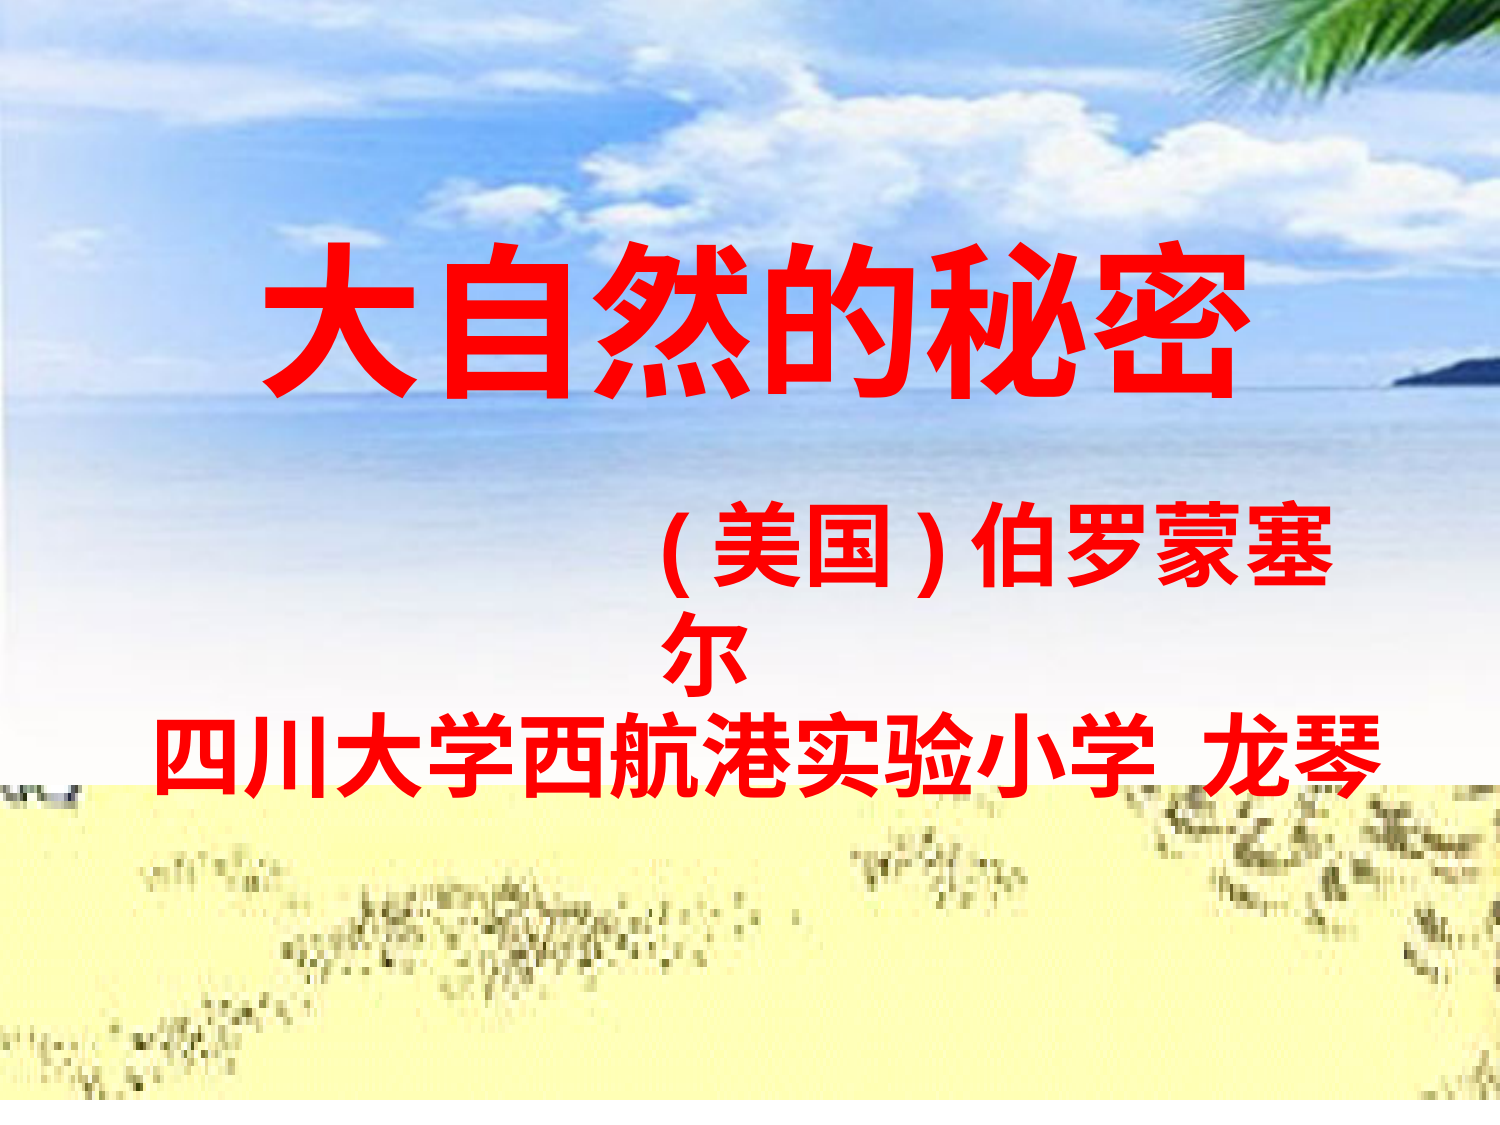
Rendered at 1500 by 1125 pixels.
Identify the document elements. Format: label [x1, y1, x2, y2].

text_box [0, 784, 1500, 1125]
picture [0, 0, 1500, 784]
